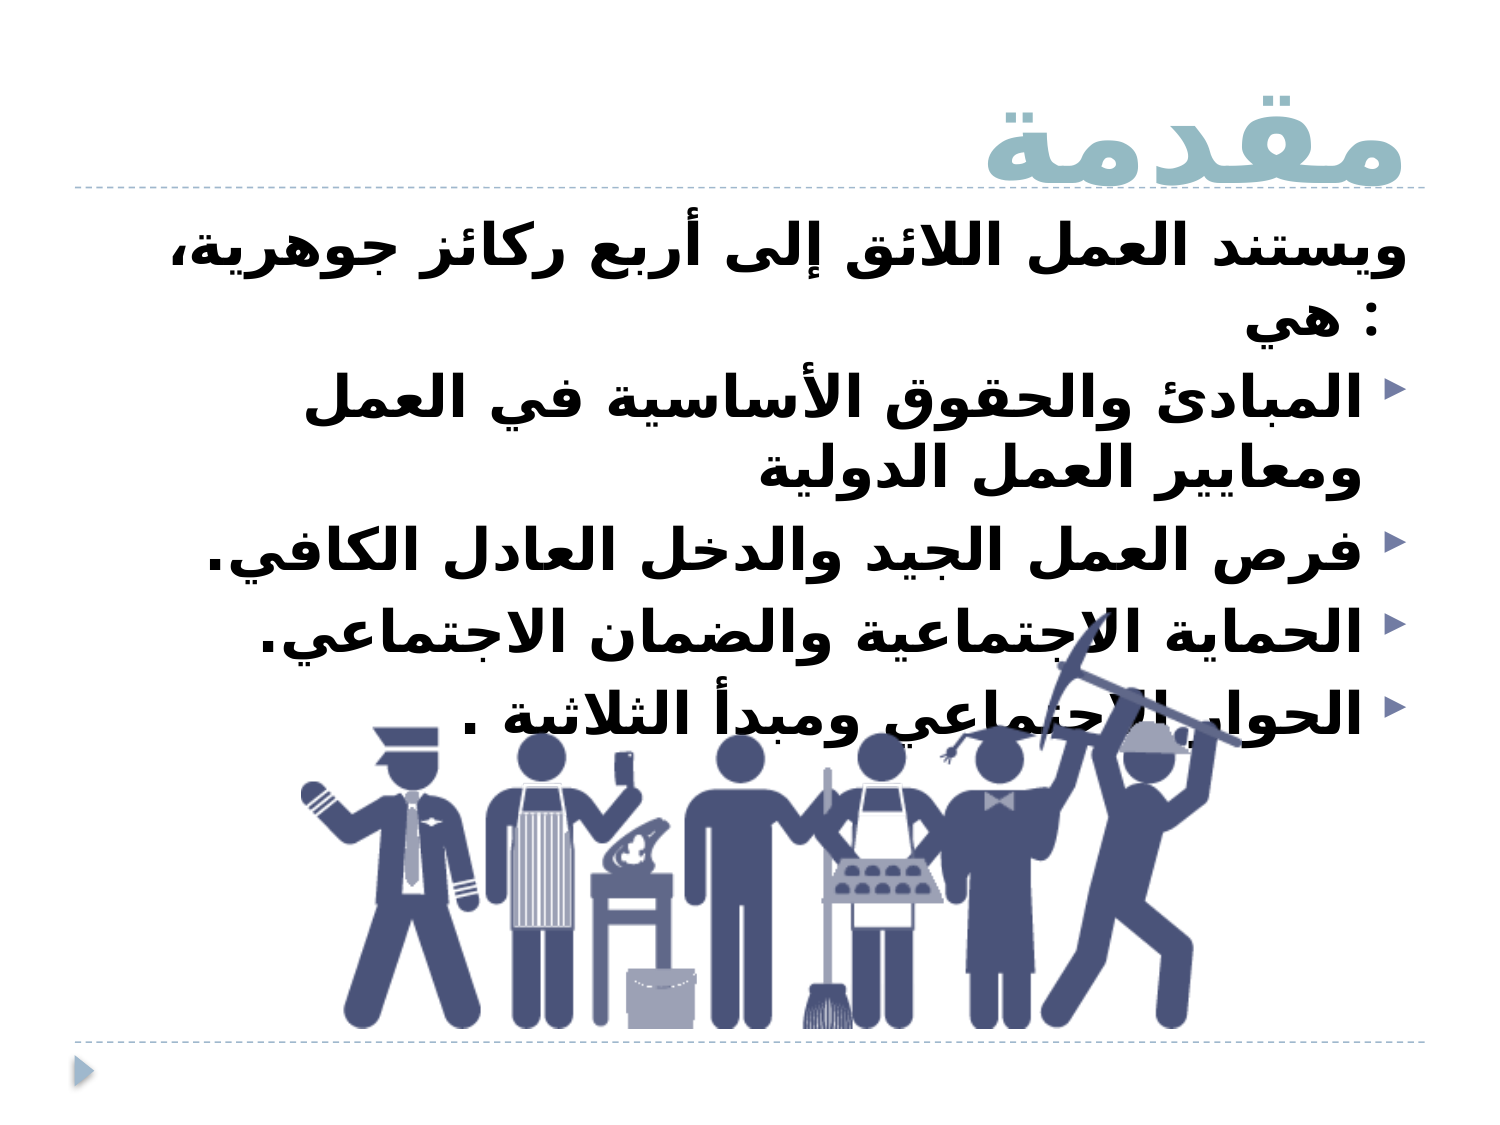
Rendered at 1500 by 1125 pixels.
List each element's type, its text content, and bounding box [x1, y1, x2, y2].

list ويستند العمل اللائق إلى أربع ركائز جوهرية، هي : المبادئ والحقوق الأساسية في العمل ومعايير العمل الدولية فرص العمل الجيد والدخل العادل الكافي. الحماية الاجتماعية والضمان الاجتماعي. الحوار الاجتماعي ومبدأ الثلاثية . [75, 200, 1425, 1010]
title مقدمة [76, 0, 1427, 219]
picture [300, 612, 1242, 1029]
